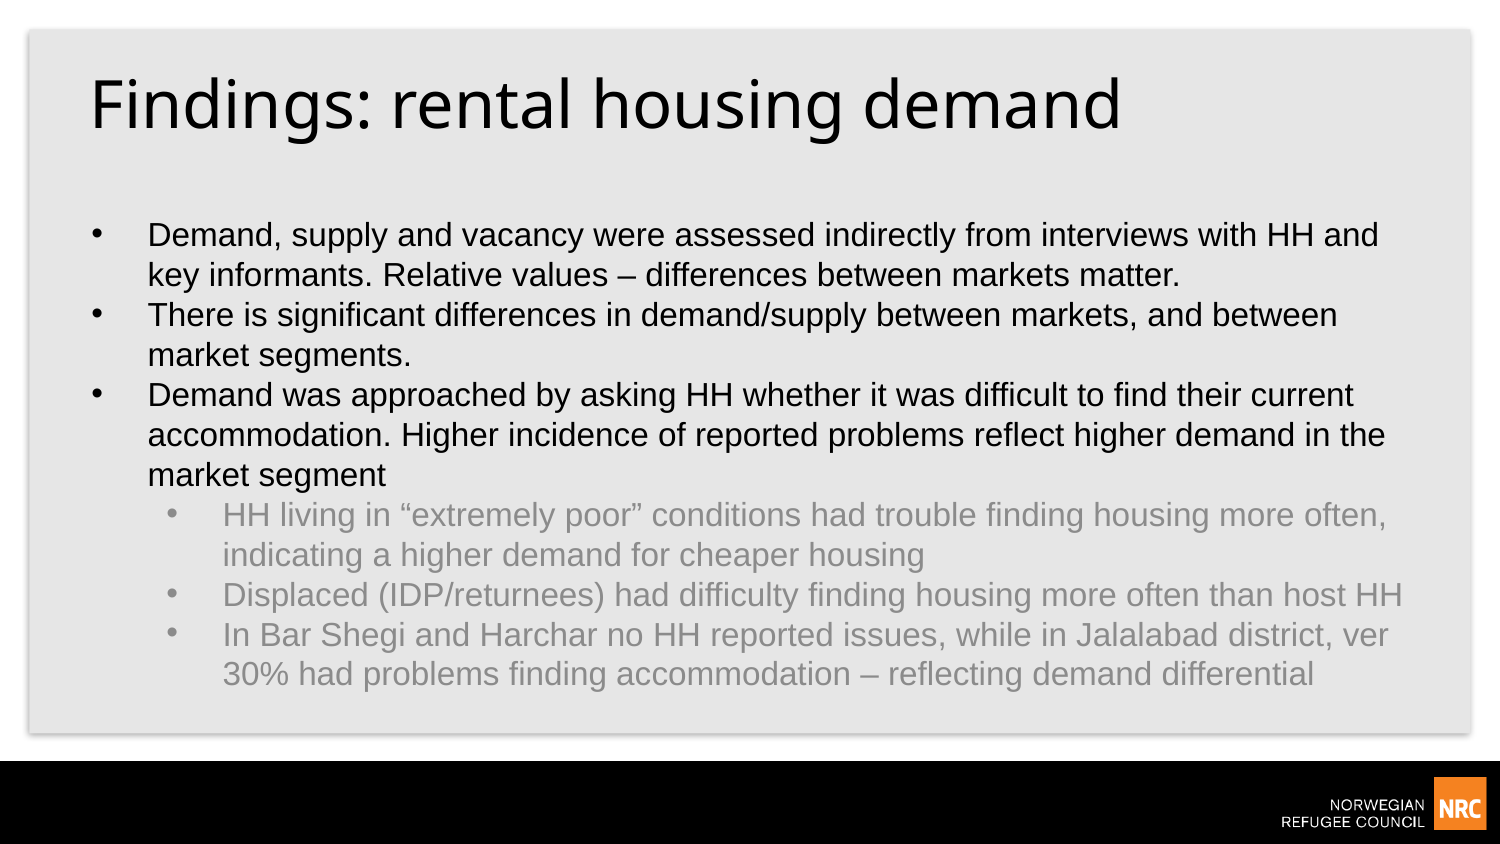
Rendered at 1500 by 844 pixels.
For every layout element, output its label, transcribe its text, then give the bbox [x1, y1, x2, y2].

title Findings: rental housing demand [75, 54, 1425, 196]
subtitle Demand, supply and vacancy were assessed indirectly from interviews with HH and key informants. Relative values – differences between markets matter. There is significant differences in demand/supply between markets, and between market segments. Demand was approached by asking HH whether it was difficult to find their current accommodation. Higher incidence of reported problems reflect higher demand in the market segment HH living in “extremely poor” conditions had trouble finding housing more often, indicating a higher demand for cheaper housing Displaced (IDP/returnees) had difficulty finding housing more often than host HH In Bar Shegi and Harchar no HH reported issues, while in Jalalabad district, ver 30% had problems finding accommodation – reflecting demand differential [76, 206, 1425, 689]
